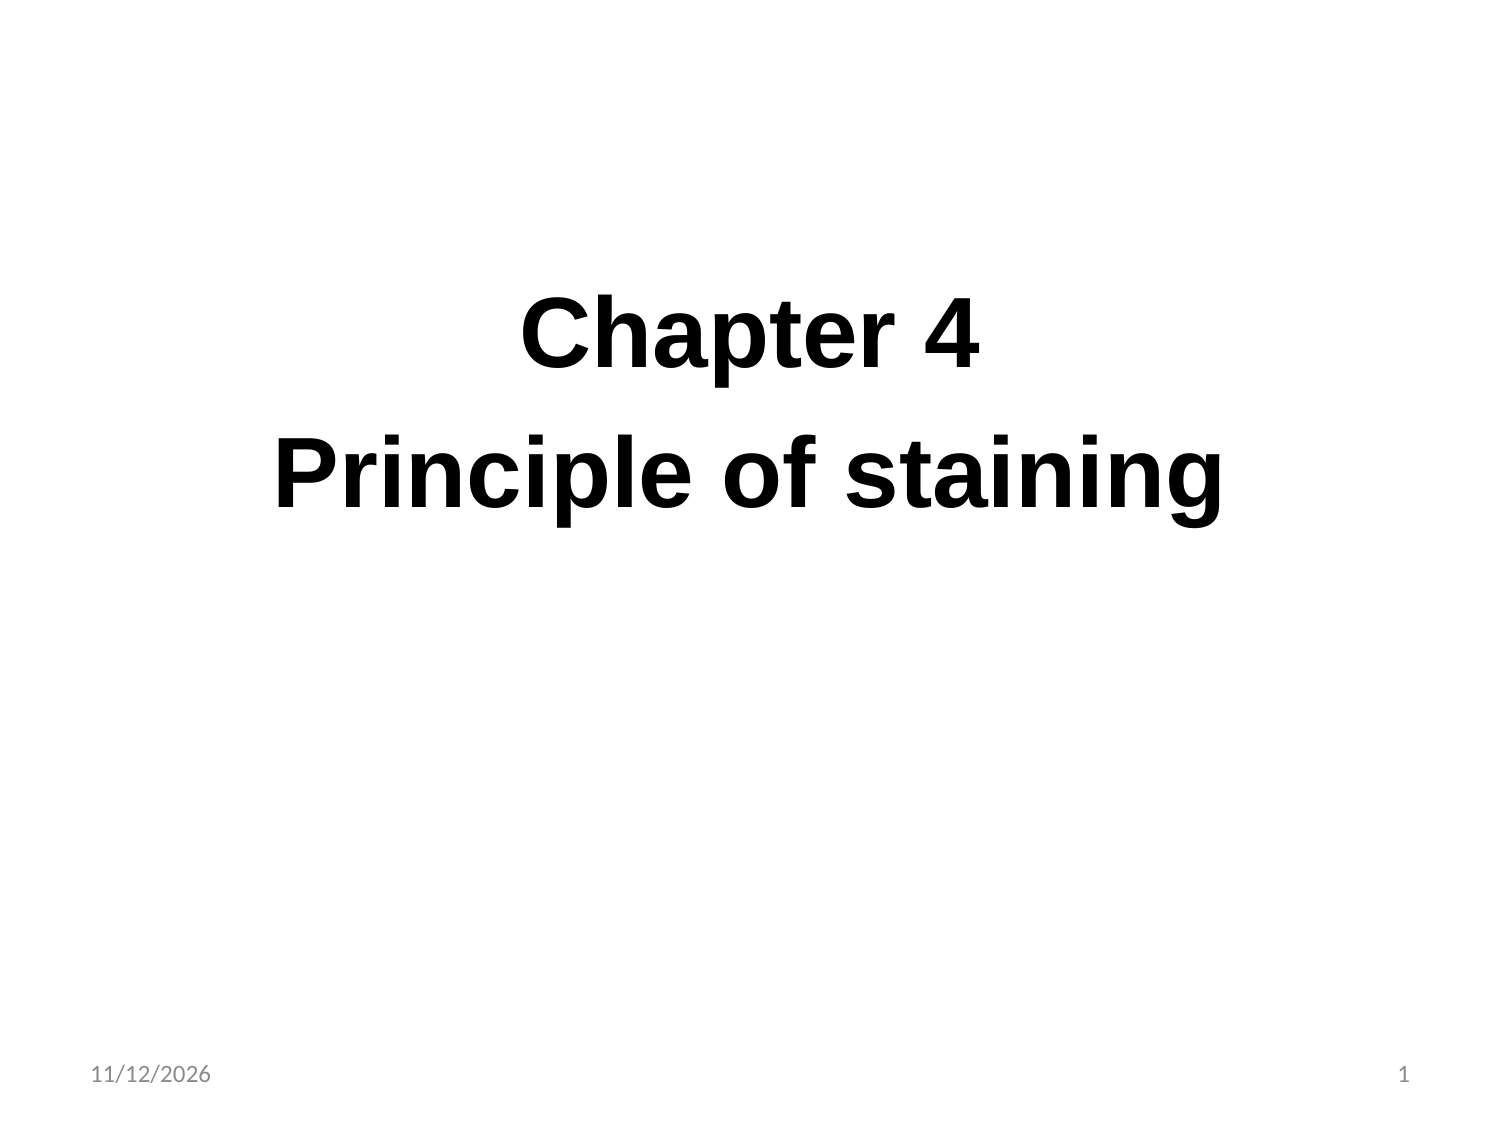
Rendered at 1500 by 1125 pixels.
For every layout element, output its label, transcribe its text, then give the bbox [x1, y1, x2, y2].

list Chapter 4 Principle of staining [75, 45, 1425, 1005]
slide_number 1 [1074, 1042, 1425, 1103]
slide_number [75, 1042, 425, 1103]
